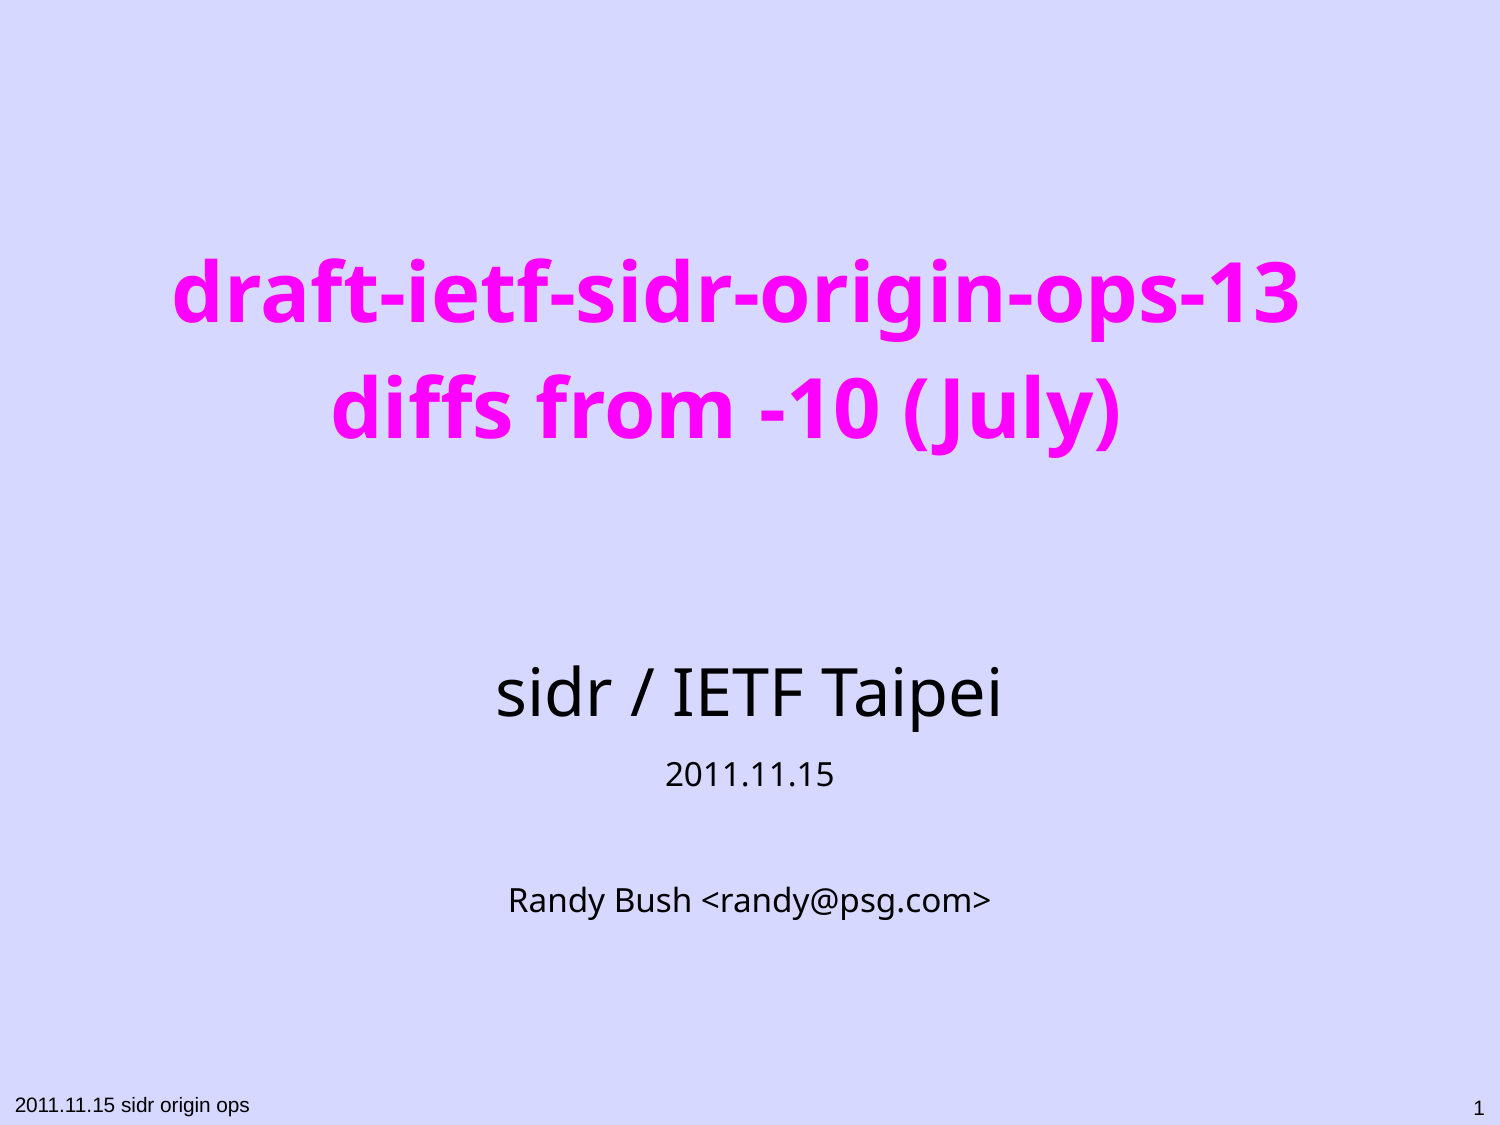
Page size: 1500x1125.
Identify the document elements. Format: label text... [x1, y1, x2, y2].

slide_number 1 [1424, 1085, 1500, 1125]
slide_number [0, 1085, 355, 1125]
title draft-ietf-sidr-origin-ops-13 diffs from -10 (July) [99, 171, 1375, 506]
subtitle sidr / IETF Taipei 2011.11.15 Randy Bush <randy@psg.com> [224, 637, 1276, 926]
